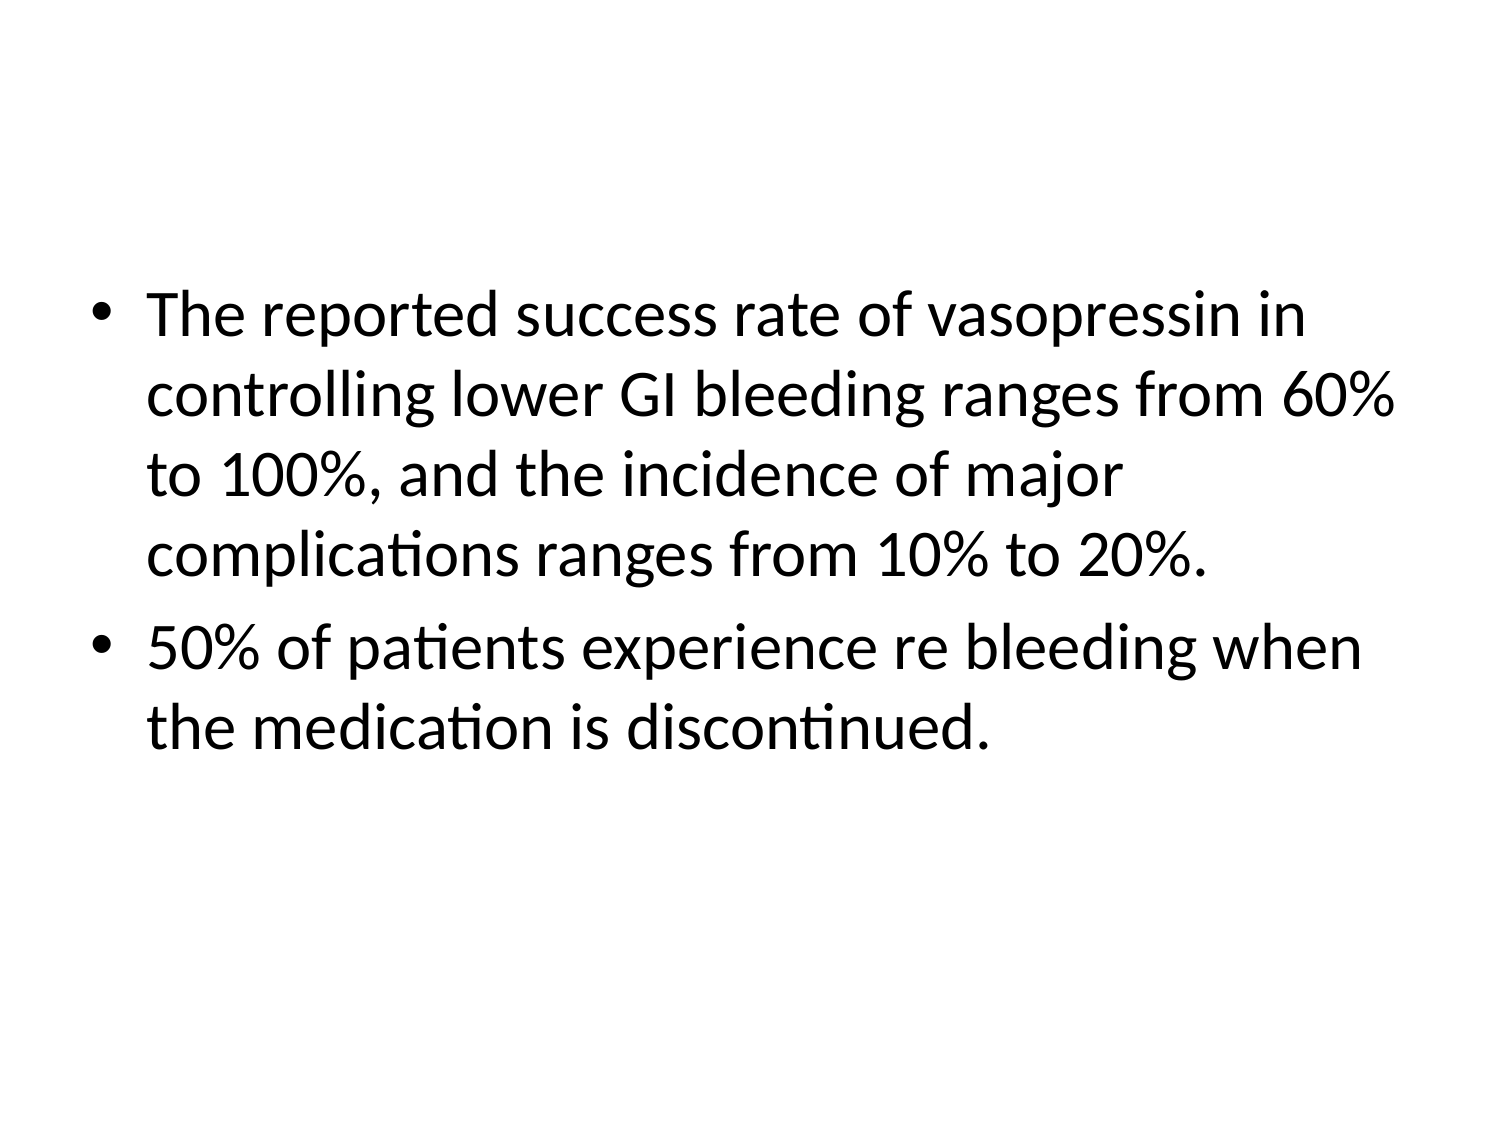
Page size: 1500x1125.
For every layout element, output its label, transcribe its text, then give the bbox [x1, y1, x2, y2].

list The reported success rate of vasopressin in controlling lower GI bleeding ranges from 60% to 100%, and the incidence of major complications ranges from 10% to 20%. 50% of patients experience re bleeding when the medication is discontinued. [75, 262, 1425, 1005]
